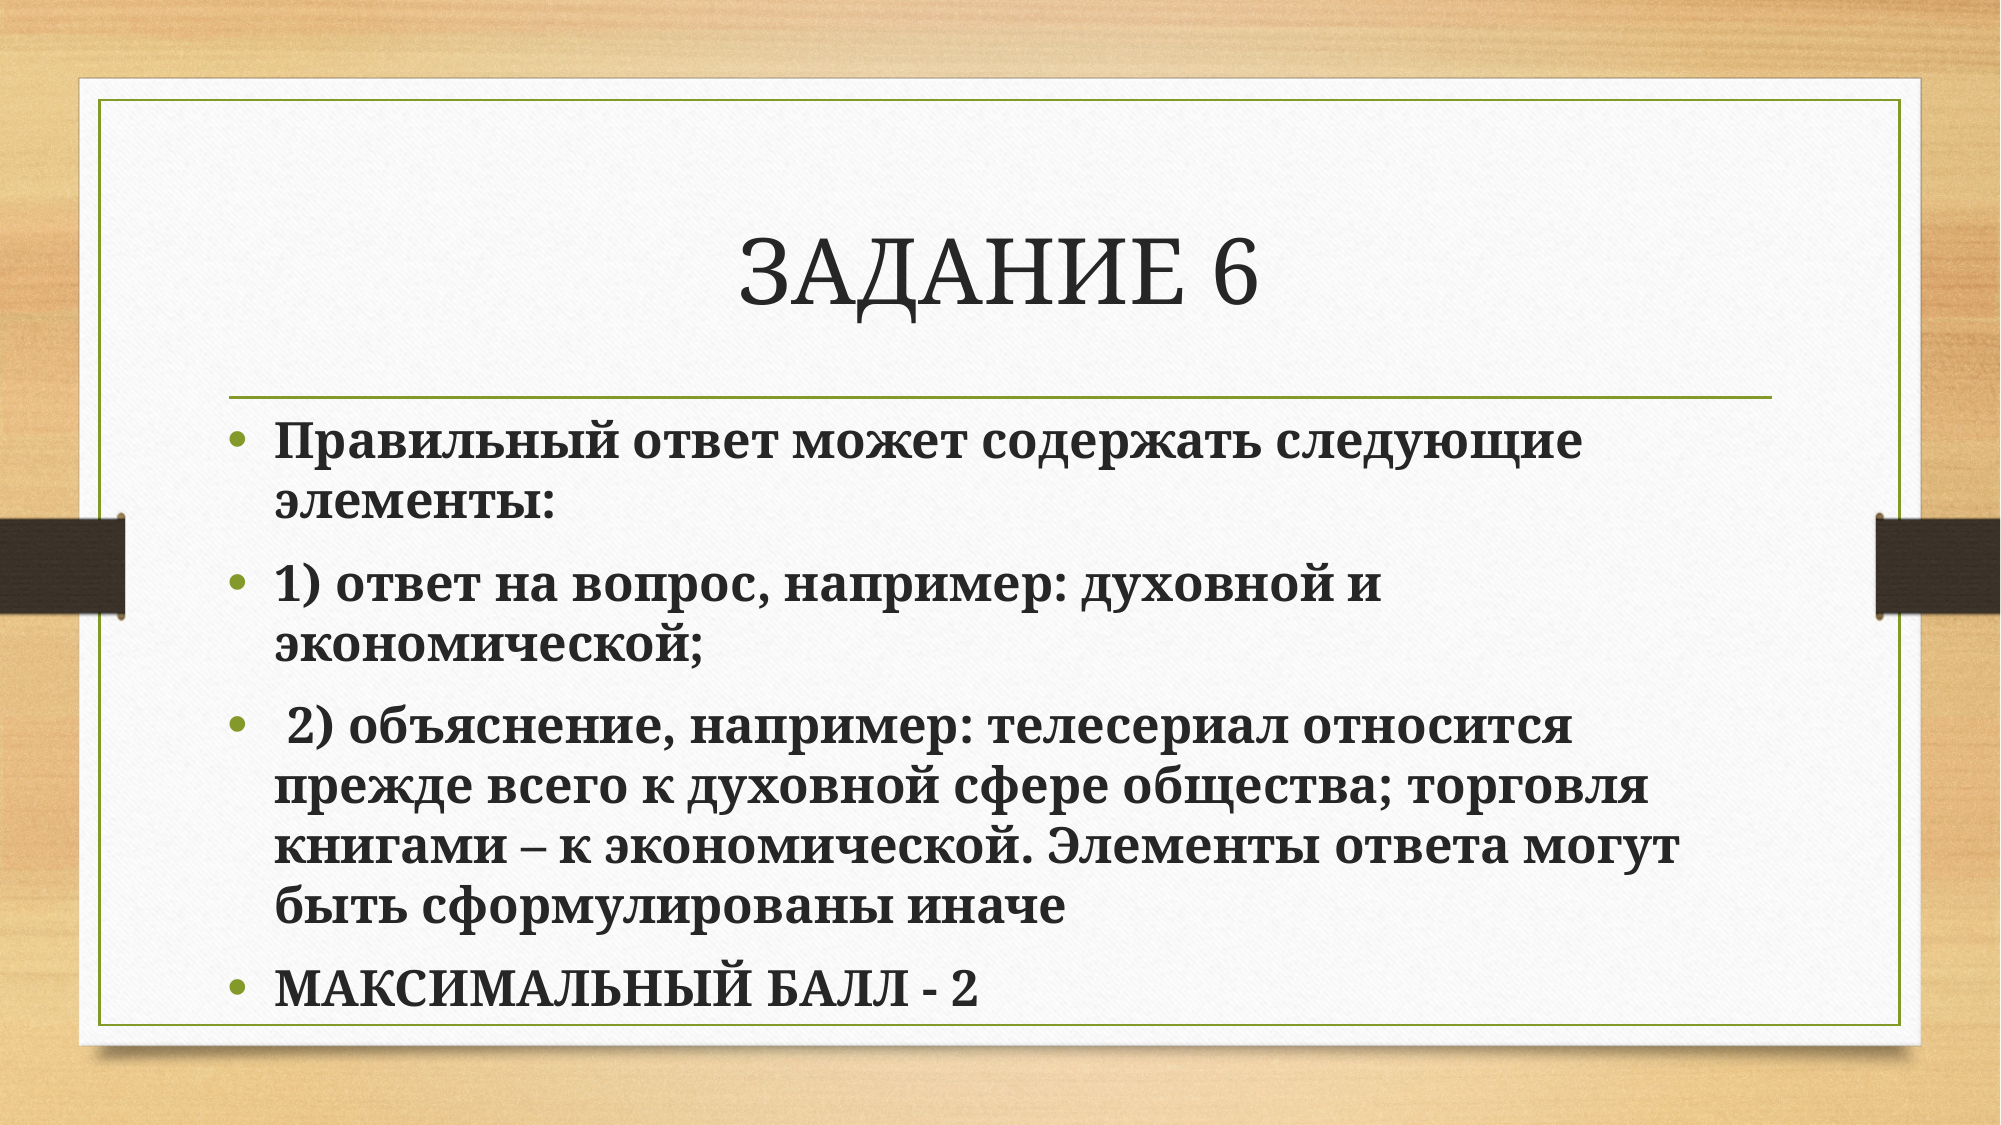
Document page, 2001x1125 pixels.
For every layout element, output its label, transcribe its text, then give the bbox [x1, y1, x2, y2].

title ЗАДАНИЕ 6 [212, 161, 1788, 375]
list Правильный ответ может содержать следующие элементы: 1) ответ на вопрос, например: духовной и экономической; 2) объяснение, например: телесериал относится прежде всего к духовной сфере общества; торговля книгами – к экономической. Элементы ответа могут быть сформулированы иначе МАКСИМАЛЬНЫЙ БАЛЛ - 2 [212, 401, 1788, 964]
picture [0, 0, 2001, 1125]
